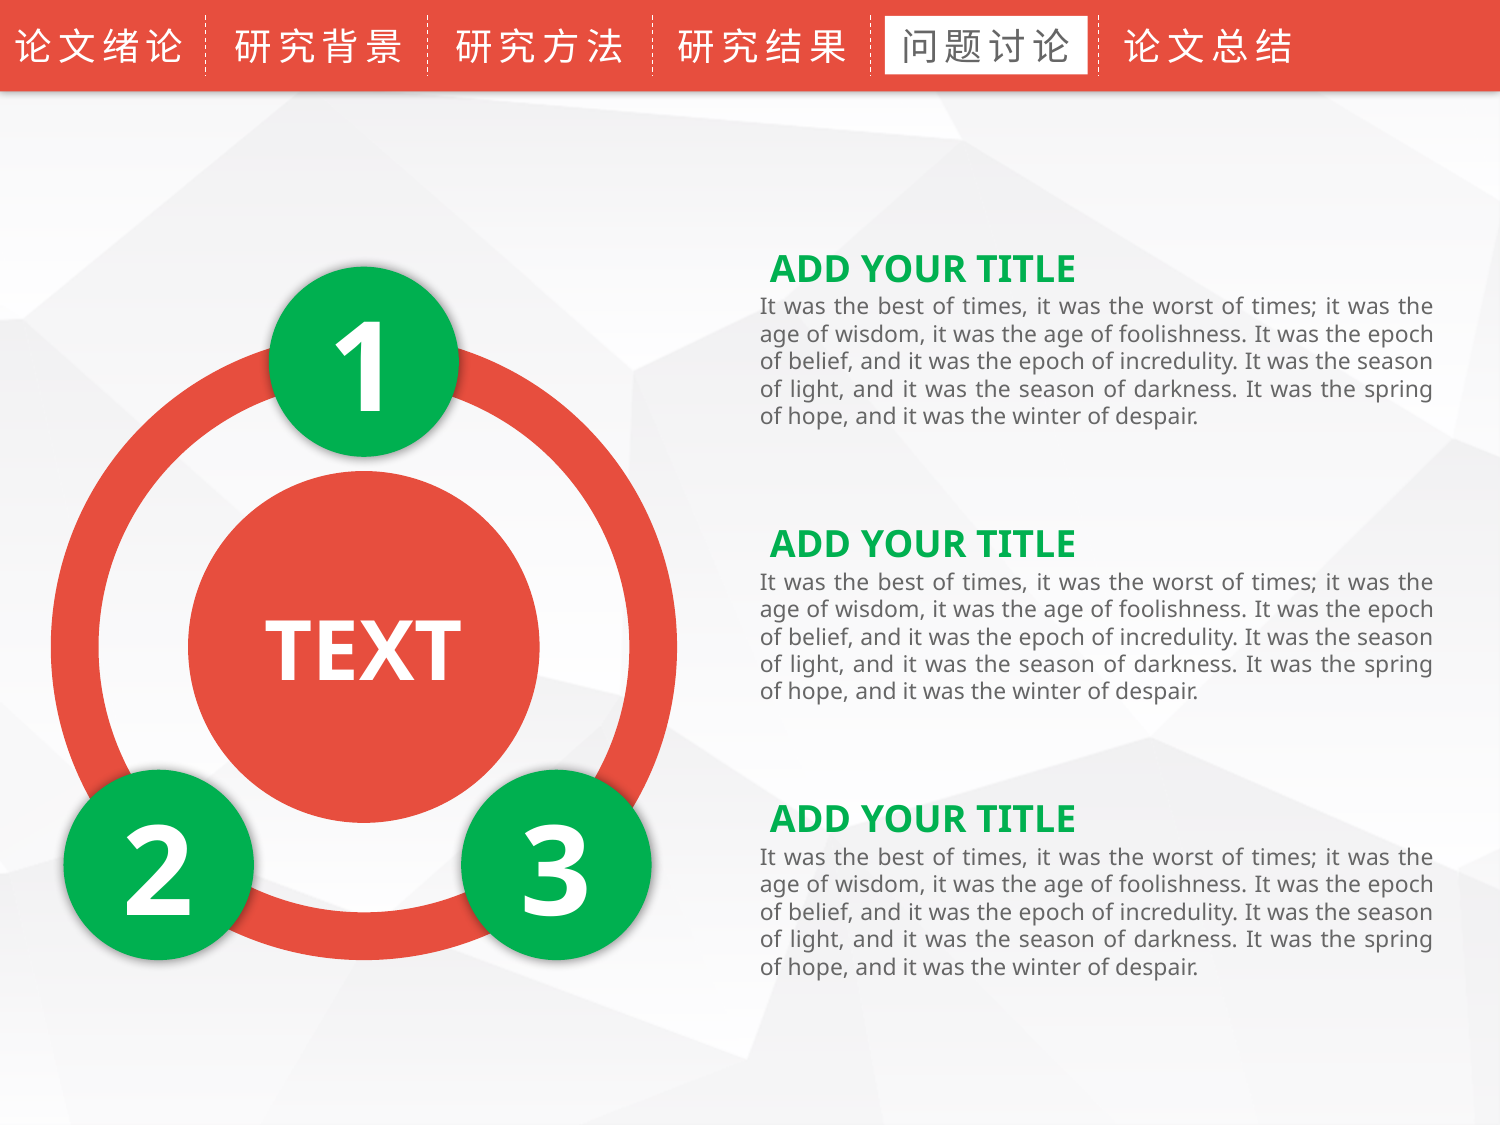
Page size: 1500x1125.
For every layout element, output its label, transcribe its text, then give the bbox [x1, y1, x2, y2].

text_box 论文总结 [1109, 15, 1322, 76]
text_box ADD YOUR TITLE [745, 787, 1102, 848]
text_box It was the best of times, it was the worst of times; it was the age of wisdom, it was the age of foolishness. It was the epoch of belief, and it was the epoch of incredulity. It was the season of light, and it was the season of darkness. It was the spring of hope, and it was the winter of despair. [744, 559, 1450, 712]
text_box 研究背景 [214, 15, 423, 76]
text_box [463, 350, 679, 799]
text_box [49, 349, 268, 793]
text_box 研究方法 [440, 15, 652, 76]
text_box 研究结果 [663, 15, 870, 76]
text_box [0, 0, 1500, 92]
text_box It was the best of times, it was the worst of times; it was the age of wisdom, it was the age of foolishness. It was the epoch of belief, and it was the epoch of incredulity. It was the season of light, and it was the season of darkness. It was the spring of hope, and it was the winter of despair. [744, 284, 1450, 437]
text_box ADD YOUR TITLE [745, 512, 1102, 573]
text_box ADD YOUR TITLE [745, 237, 1102, 298]
text_box It was the best of times, it was the worst of times; it was the age of wisdom, it was the age of foolishness. It was the epoch of belief, and it was the epoch of incredulity. It was the season of light, and it was the season of darkness. It was the spring of hope, and it was the winter of despair. [744, 835, 1450, 988]
text_box 3 [460, 768, 653, 962]
text_box 研究结果 [871, 15, 876, 76]
text_box 1 [267, 265, 460, 458]
text_box TEXT [186, 469, 541, 824]
text_box 问题讨论 [886, 15, 1098, 76]
picture [0, 92, 1500, 1125]
text_box [239, 890, 482, 962]
text_box 论文绪论 [0, 15, 211, 76]
text_box 2 [62, 768, 255, 962]
